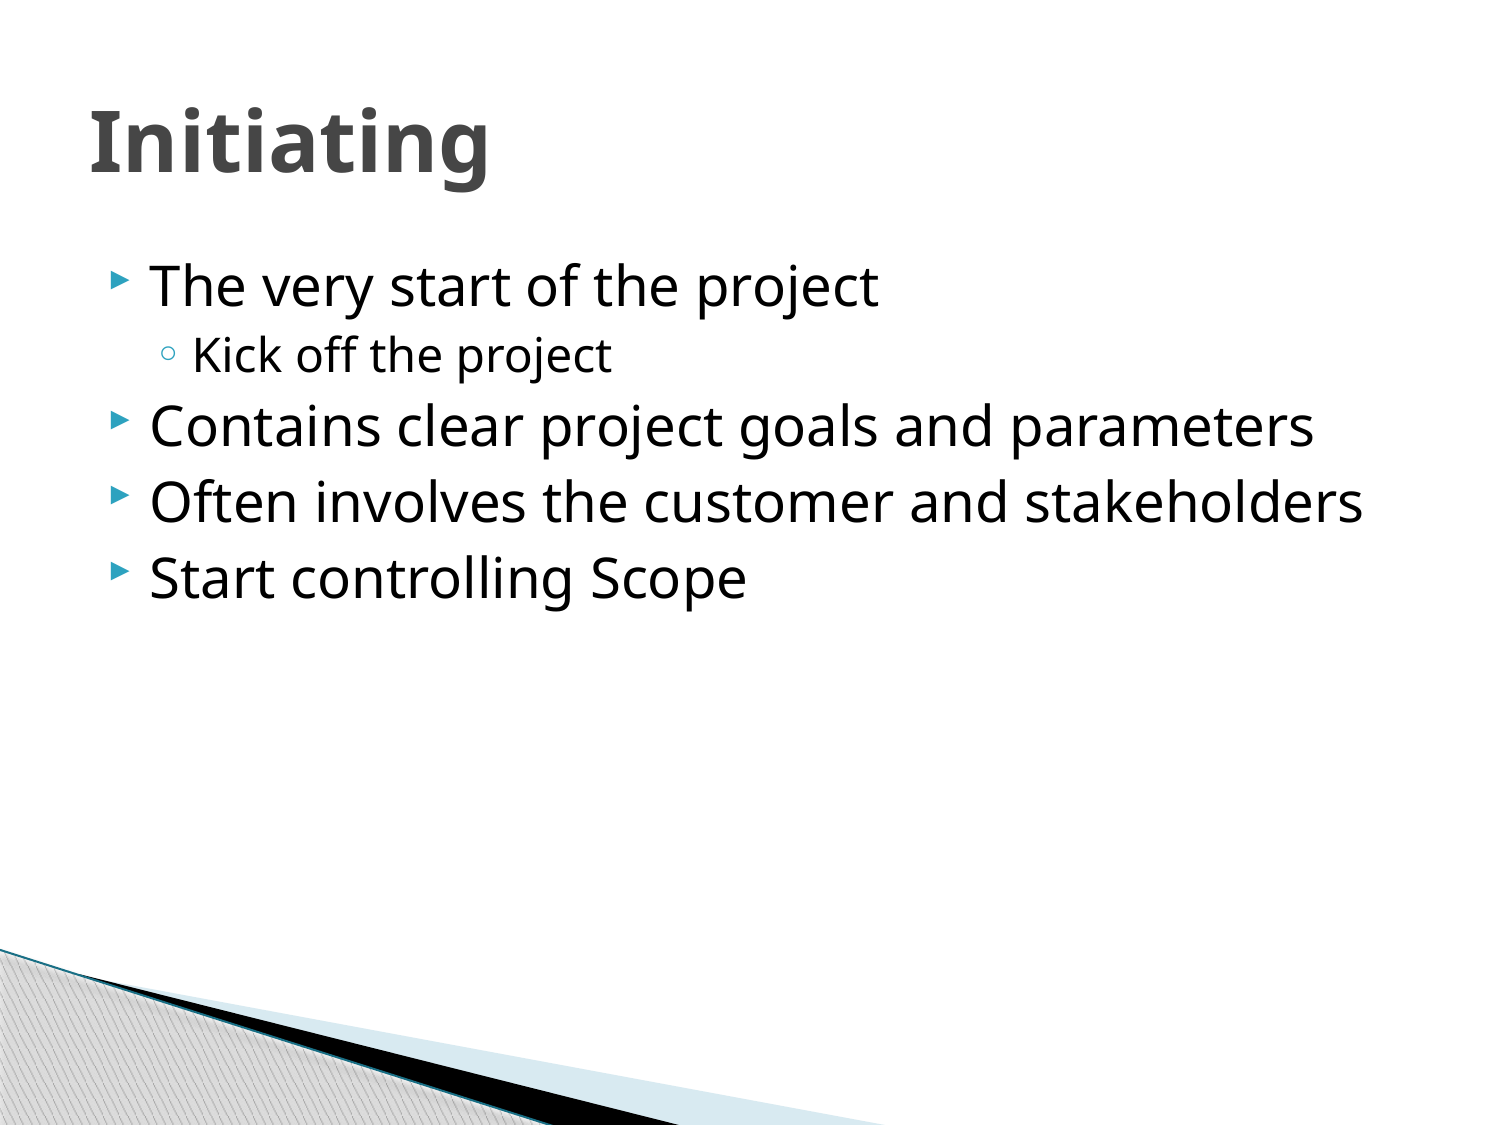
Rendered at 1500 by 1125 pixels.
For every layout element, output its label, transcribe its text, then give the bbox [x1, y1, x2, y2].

list The very start of the project Kick off the project Contains clear project goals and parameters Often involves the customer and stakeholders Start controlling Scope [75, 243, 1425, 986]
title Initiating [75, 45, 1425, 233]
